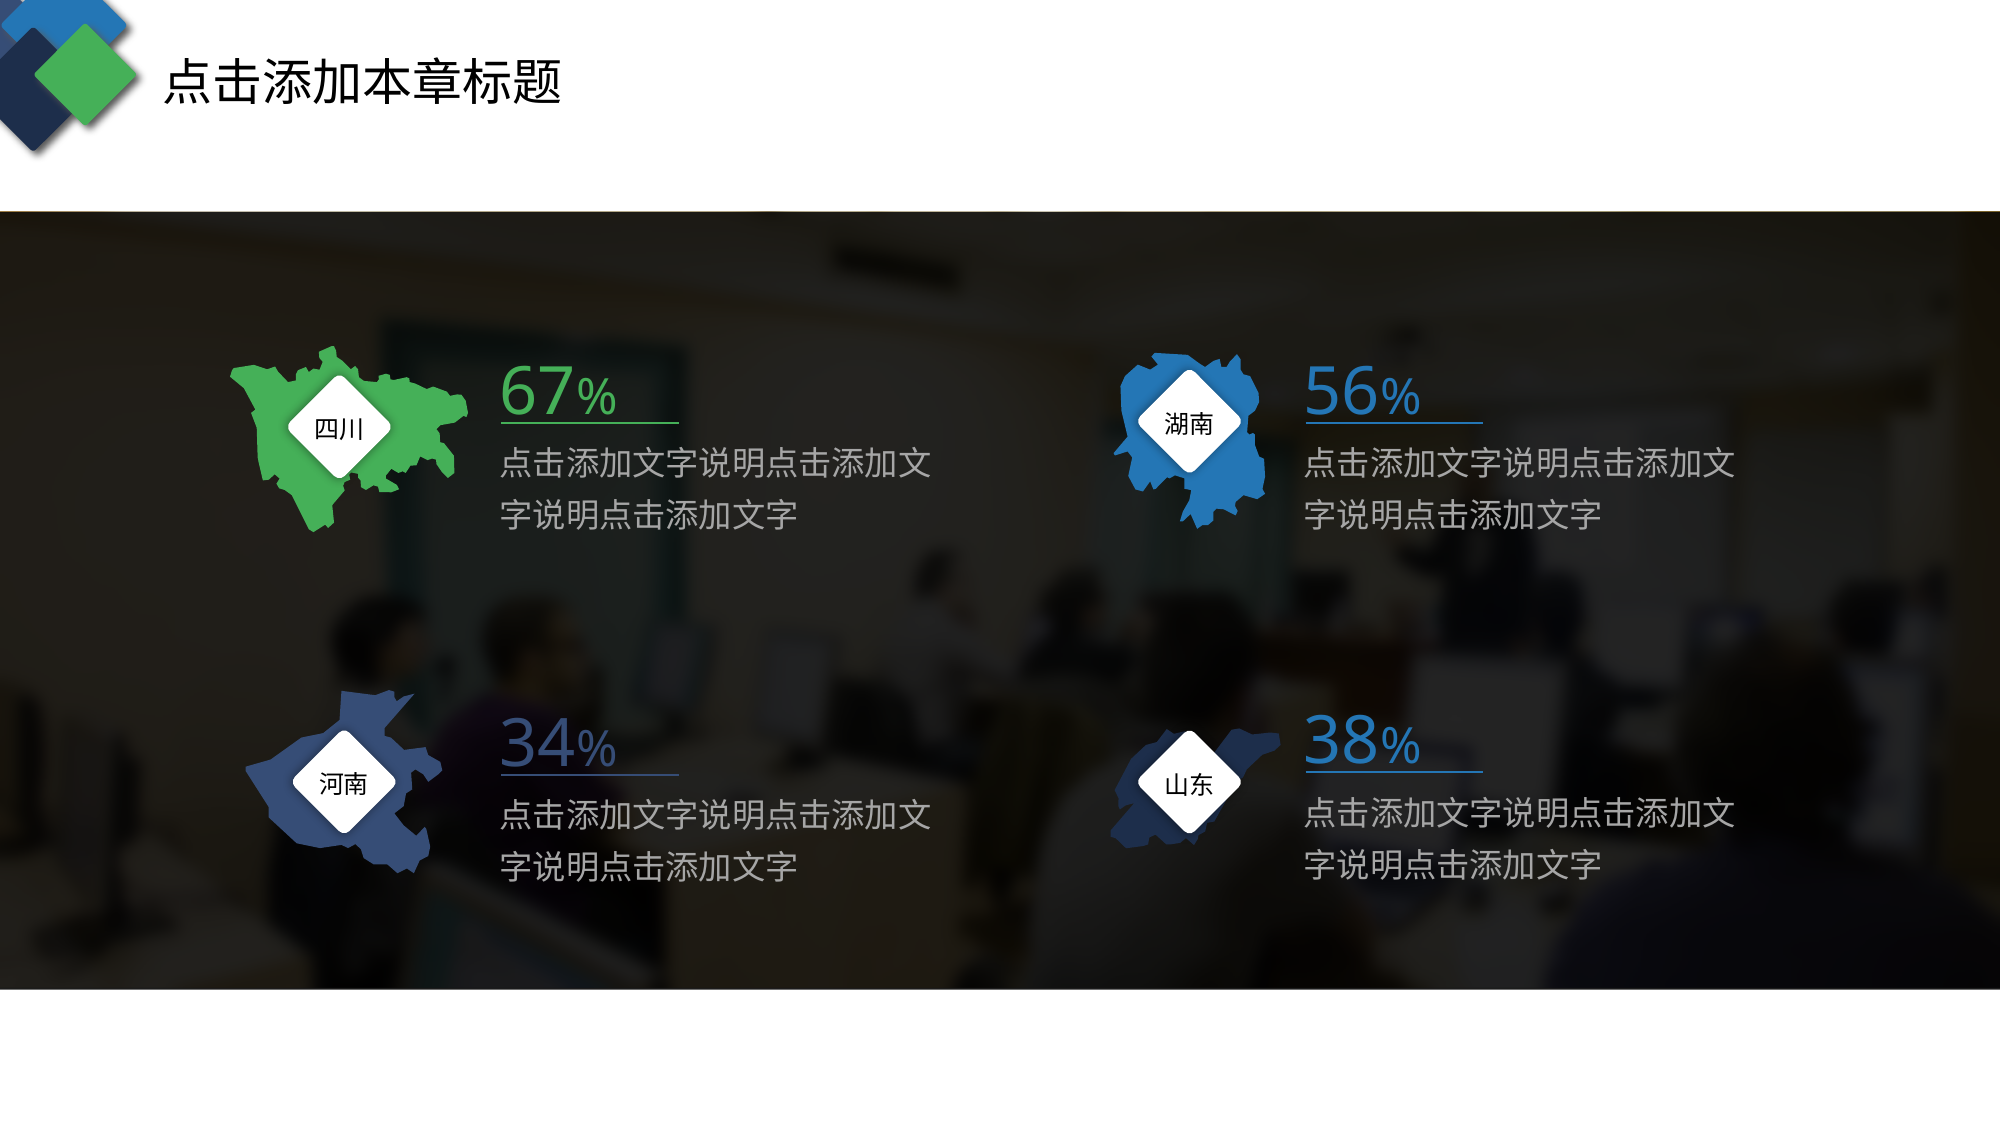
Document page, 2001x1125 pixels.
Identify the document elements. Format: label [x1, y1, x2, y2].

text_box [0, 0, 581, 134]
text_box [301, 743, 387, 821]
text_box [0, 211, 2000, 990]
text_box [1146, 743, 1232, 821]
text_box [296, 388, 382, 466]
text_box [1146, 382, 1232, 460]
